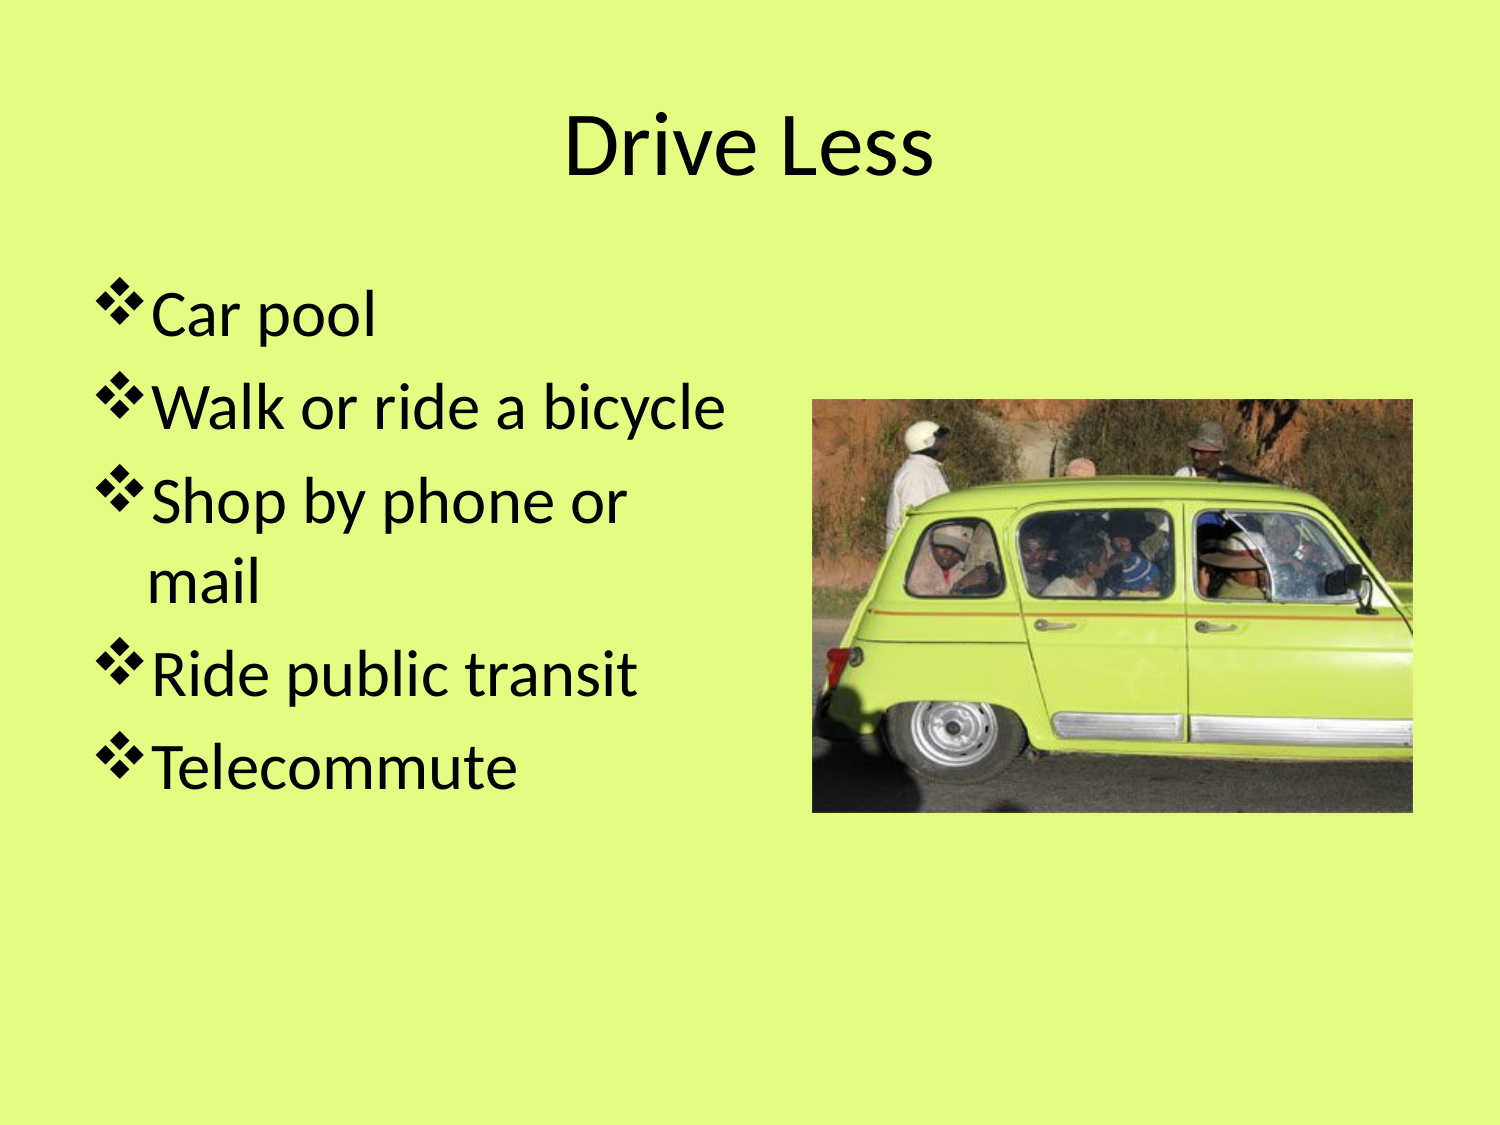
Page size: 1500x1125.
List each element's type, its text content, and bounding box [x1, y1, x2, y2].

list Car pool Walk or ride a bicycle Shop by phone or mail Ride public transit Telecommute [75, 262, 763, 1005]
title Drive Less [75, 45, 1425, 233]
picture [812, 399, 1413, 813]
